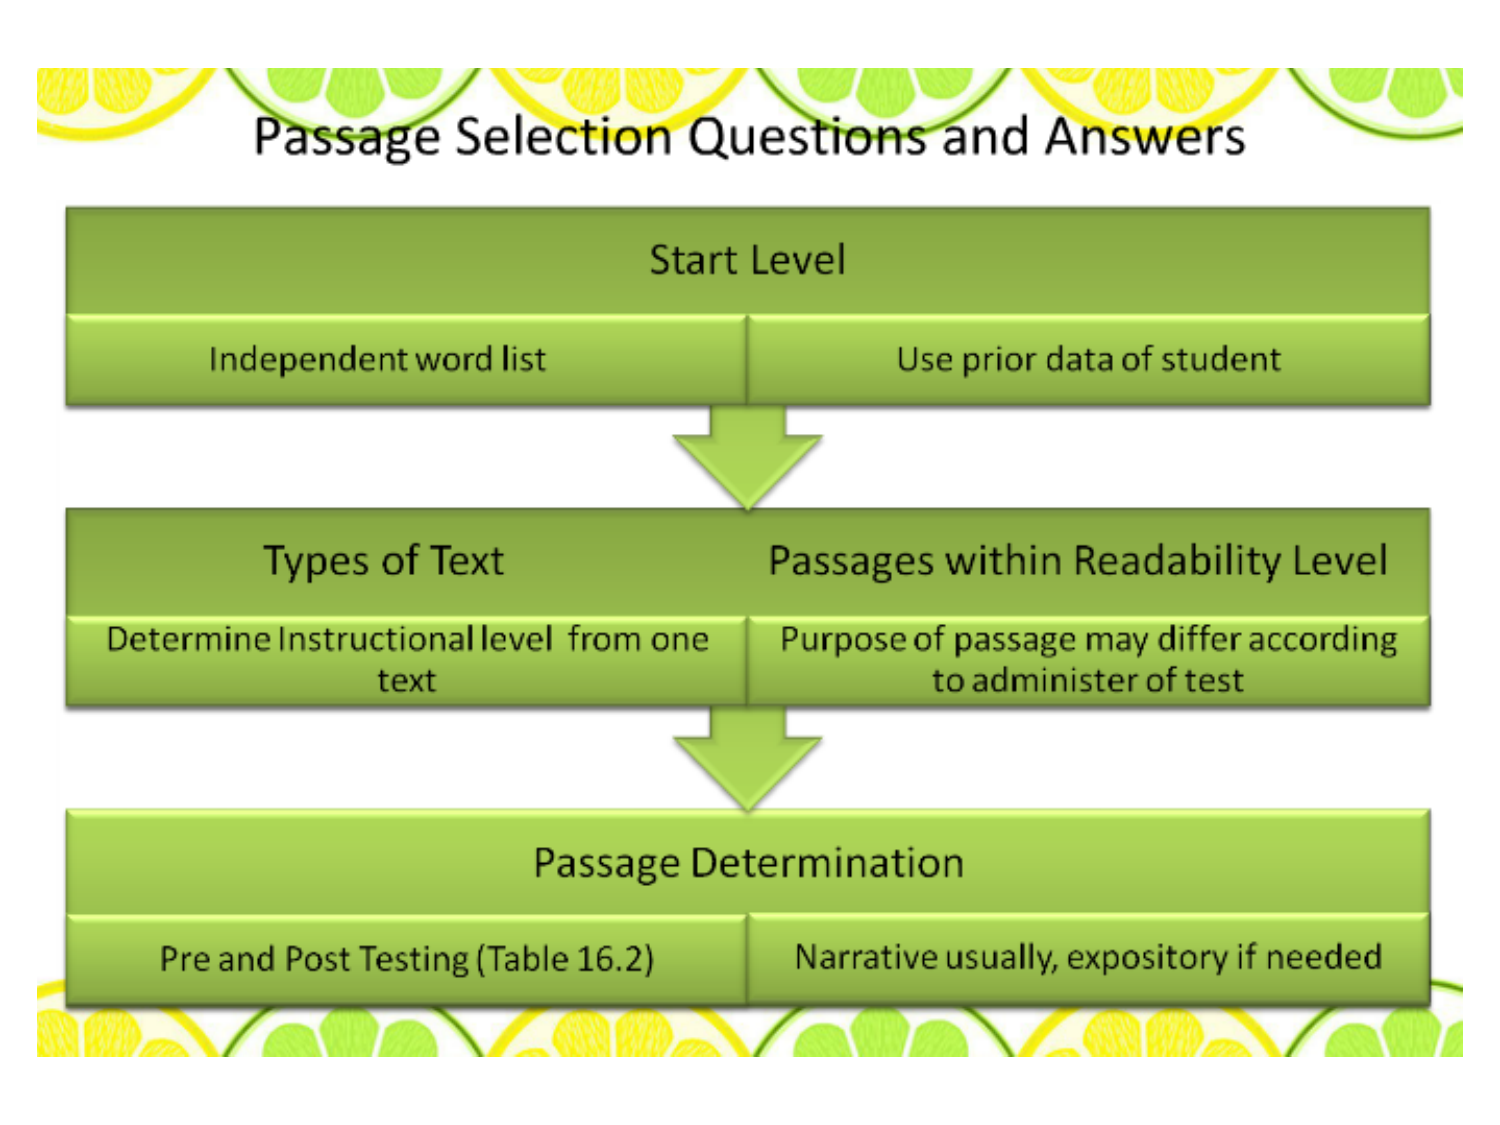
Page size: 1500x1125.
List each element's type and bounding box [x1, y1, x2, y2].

picture [37, 68, 1463, 1057]
